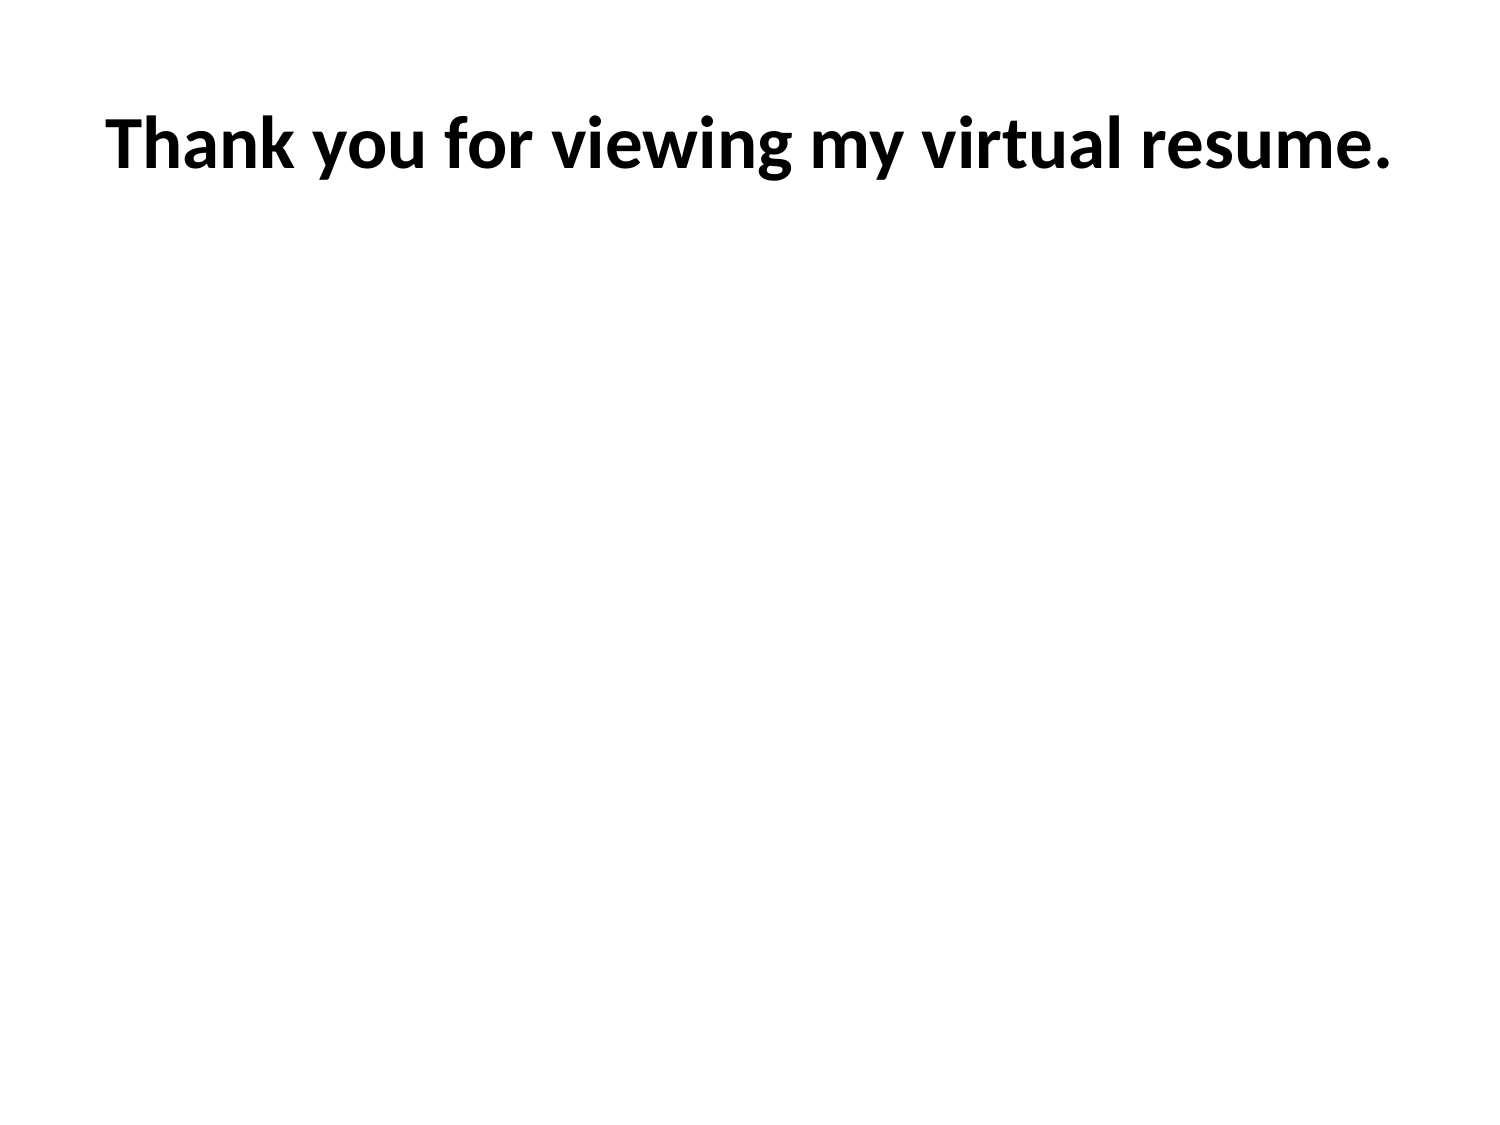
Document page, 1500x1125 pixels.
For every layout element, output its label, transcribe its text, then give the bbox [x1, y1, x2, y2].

title Thank you for viewing my virtual resume. [75, 45, 1425, 233]
